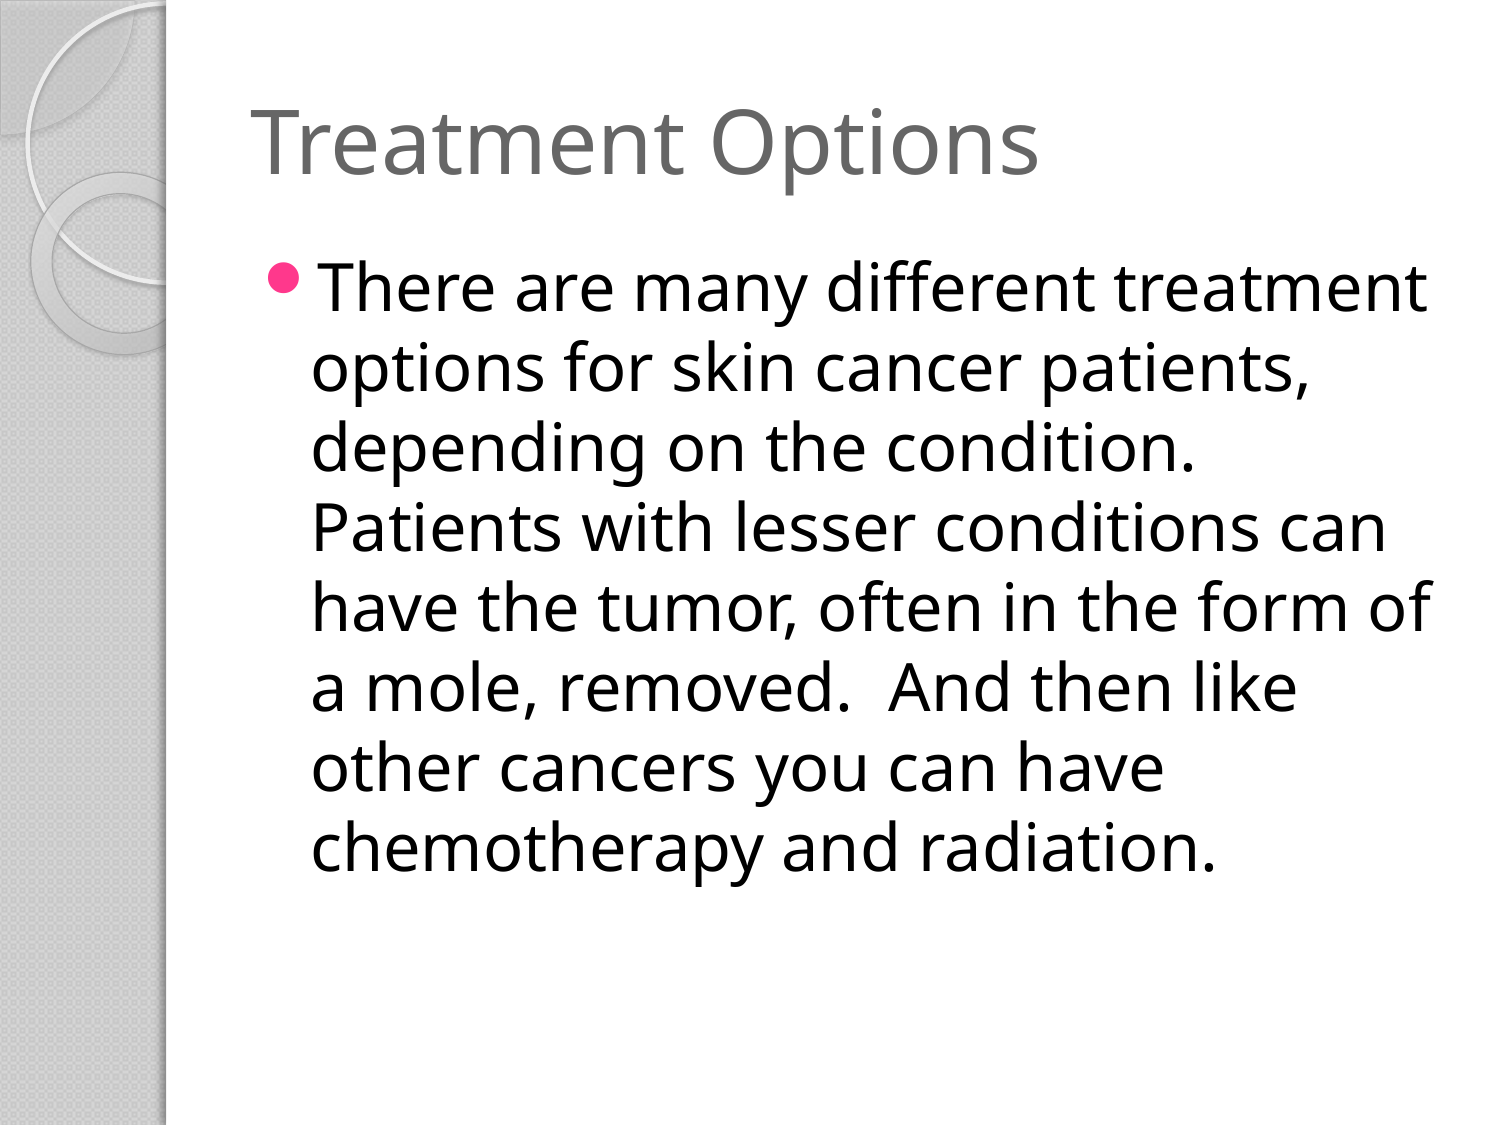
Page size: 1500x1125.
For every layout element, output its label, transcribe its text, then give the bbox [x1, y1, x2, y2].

list There are many different treatment options for skin cancer patients, depending on the condition. Patients with lesser conditions can have the tumor, often in the form of a mole, removed. And then like other cancers you can have chemotherapy and radiation. [235, 237, 1466, 1025]
title Treatment Options [235, 45, 1466, 233]
